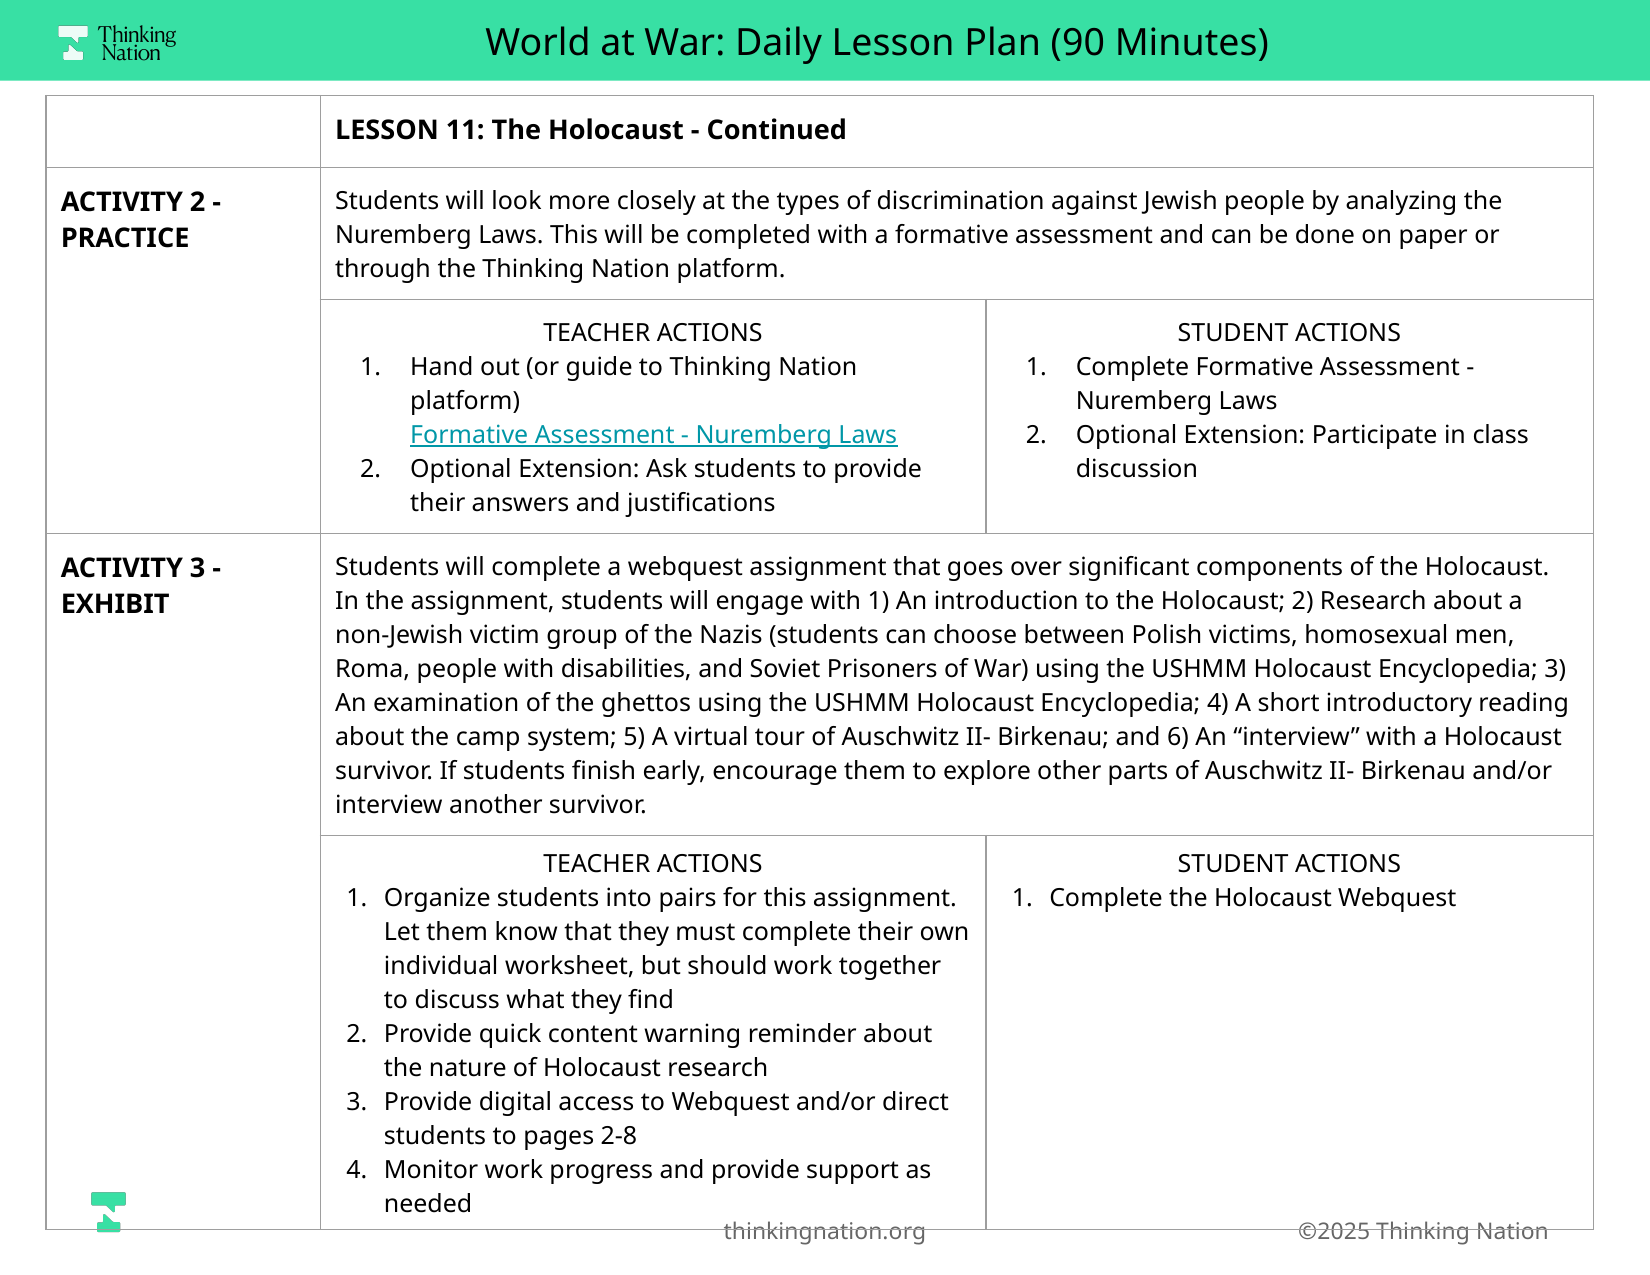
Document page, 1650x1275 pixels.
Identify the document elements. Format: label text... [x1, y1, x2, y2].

picture [45, 14, 180, 85]
table_header [47, 96, 320, 167]
table_cell STUDENT ACTIONS Complete Formative Assessment - Nuremberg Laws Optional Extension: Participate in class discussion [987, 300, 1593, 533]
table_cell Students will look more closely at the types of discrimination against Jewish people by analyzing the Nuremberg Laws. This will be completed with a formative assessment and can be done on paper or through the Thinking Nation platform. [321, 168, 1593, 299]
table_cell TEACHER ACTIONS Organize students into pairs for this assignment. Let them know that they must complete their own individual worksheet, but should work together to discuss what they find Provide quick content warning reminder about the nature of Holocaust research Provide digital access to Webquest and/or direct students to pages 2-8 Monitor work progress and provide support as needed [321, 836, 985, 1229]
text_box thinkingnation.org [629, 1230, 1021, 1240]
table_cell ACTIVITY 2 - PRACTICE [47, 168, 320, 533]
table_cell TEACHER ACTIONS Hand out (or guide to Thinking Nation platform) Formative Assessment - Nuremberg Laws Optional Extension: Ask students to provide their answers and justifications [321, 300, 985, 533]
table_cell STUDENT ACTIONS Complete the Holocaust Webquest [987, 836, 1593, 1229]
text_box World at War: Daily Lesson Plan (90 Minutes) [0, 0, 1650, 81]
table_cell ACTIVITY 3 - EXHIBIT [47, 534, 320, 1229]
text_box ©2025 Thinking Nation [1174, 1230, 1566, 1240]
picture [80, 1184, 136, 1240]
table_header LESSON 11: The Holocaust - Continued [321, 96, 1593, 167]
table_cell Students will complete a webquest assignment that goes over significant components of the Holocaust. In the assignment, students will engage with 1) An introduction to the Holocaust; 2) Research about a non-Jewish victim group of the Nazis (students can choose between Polish victims, homosexual men, Roma, people with disabilities, and Soviet Prisoners of War) using the USHMM Holocaust Encyclopedia; 3) An examination of the ghettos using the USHMM Holocaust Encyclopedia; 4) A short introductory reading about the camp system; 5) A virtual tour of Auschwitz II- Birkenau; and 6) An “interview” with a Holocaust survivor. If students finish early, encourage them to explore other parts of Auschwitz II- Birkenau and/or interview another survivor. [321, 534, 1593, 835]
